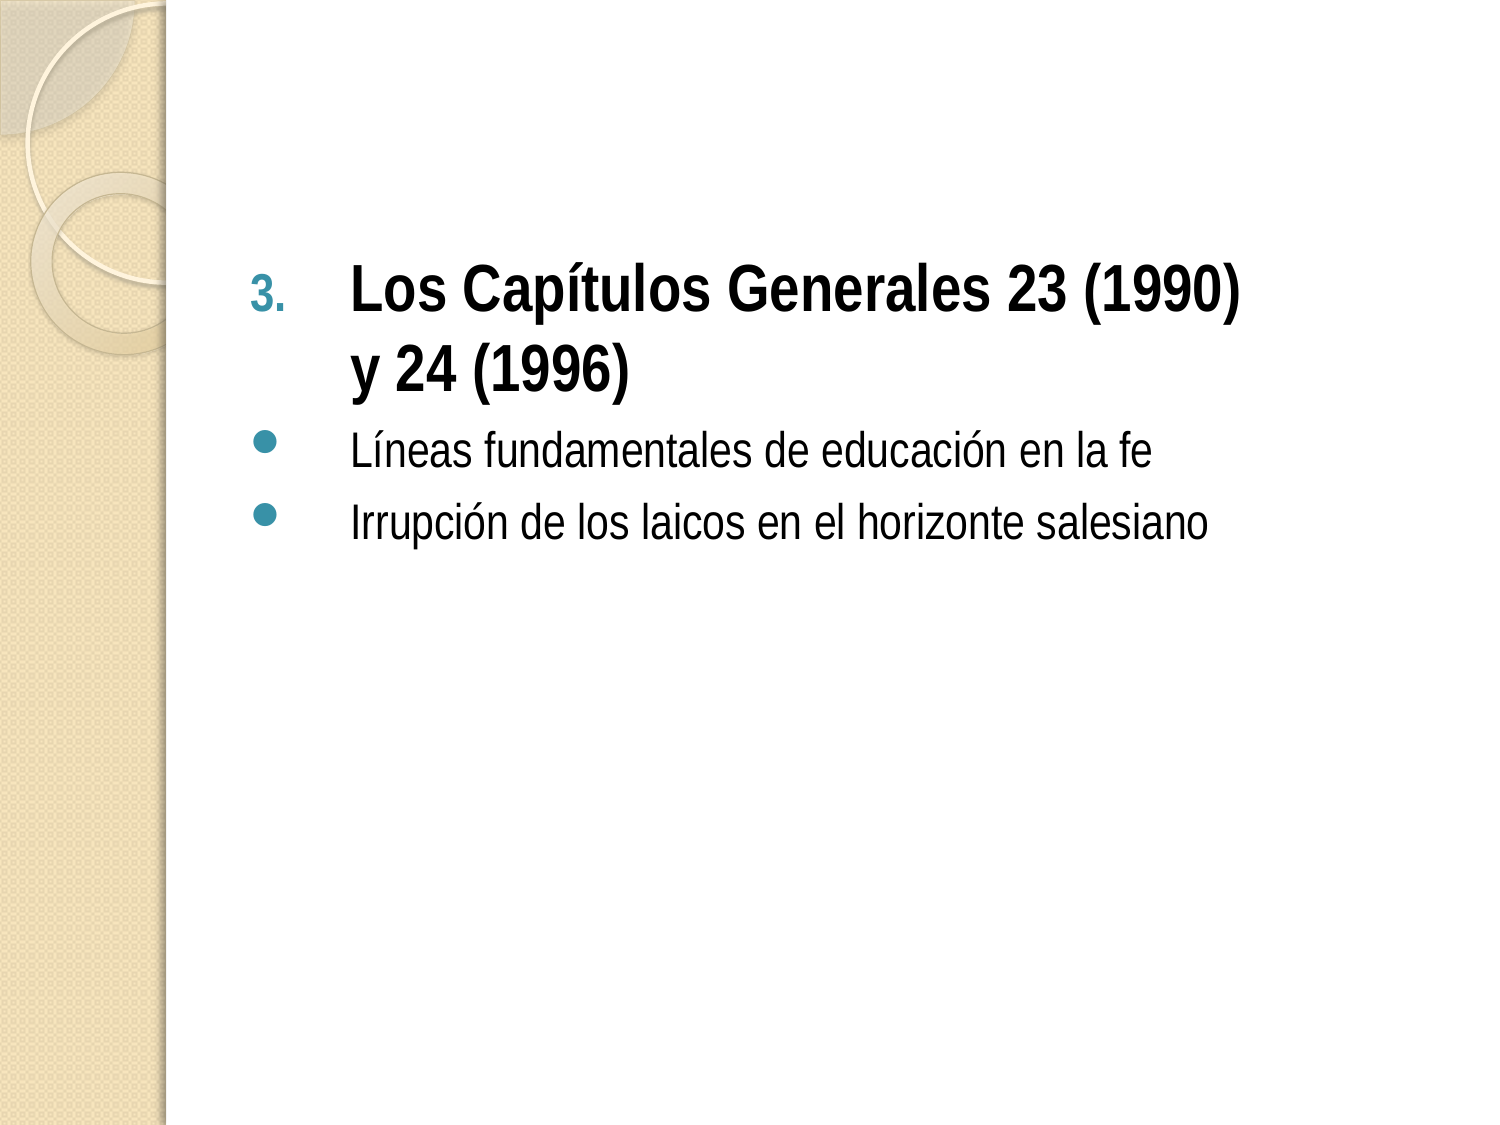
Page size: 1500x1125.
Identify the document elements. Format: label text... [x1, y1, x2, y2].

list Los Capítulos Generales 23 (1990) y 24 (1996) Líneas fundamentales de educación en la fe Irrupción de los laicos en el horizonte salesiano [235, 237, 1289, 645]
